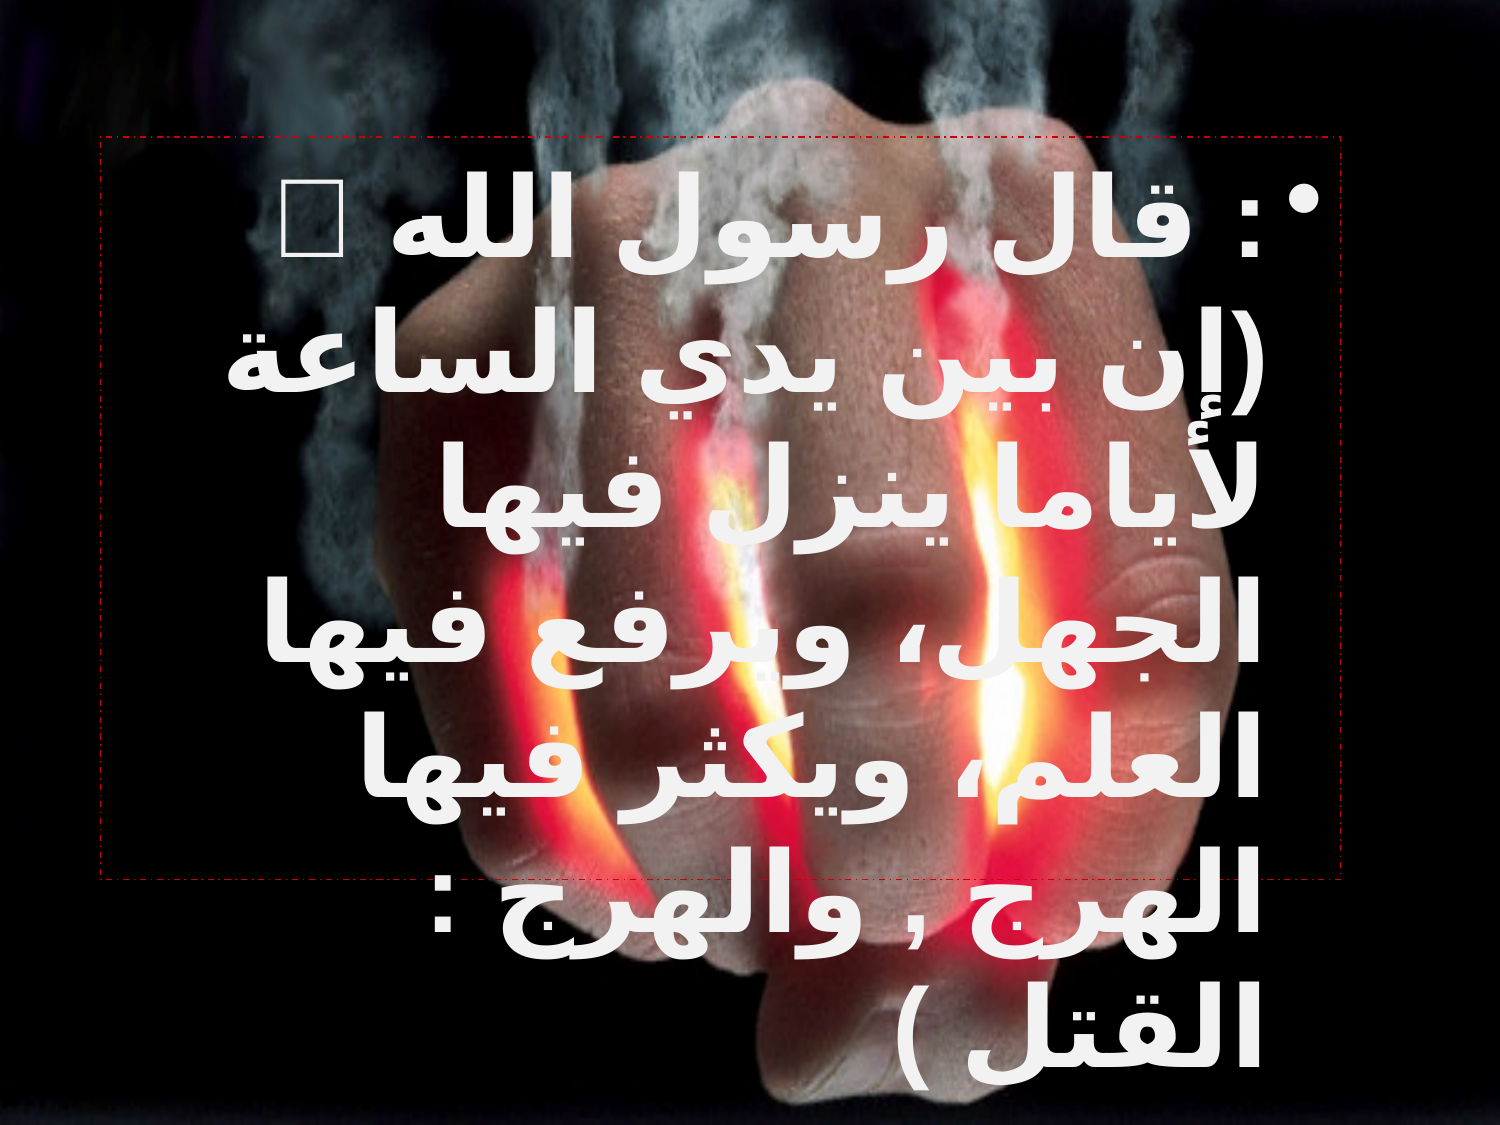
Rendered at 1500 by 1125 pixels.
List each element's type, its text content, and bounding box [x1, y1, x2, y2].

picture [0, 0, 1500, 1125]
list : قال رسول الله  (إن بين يدي الساعة لأياما ينزل فيها الجهل، ويرفع فيها العلم، ويكثر فيها الهرج , والهرج : القتل ) مسلم باب العلم [100, 136, 1341, 880]
